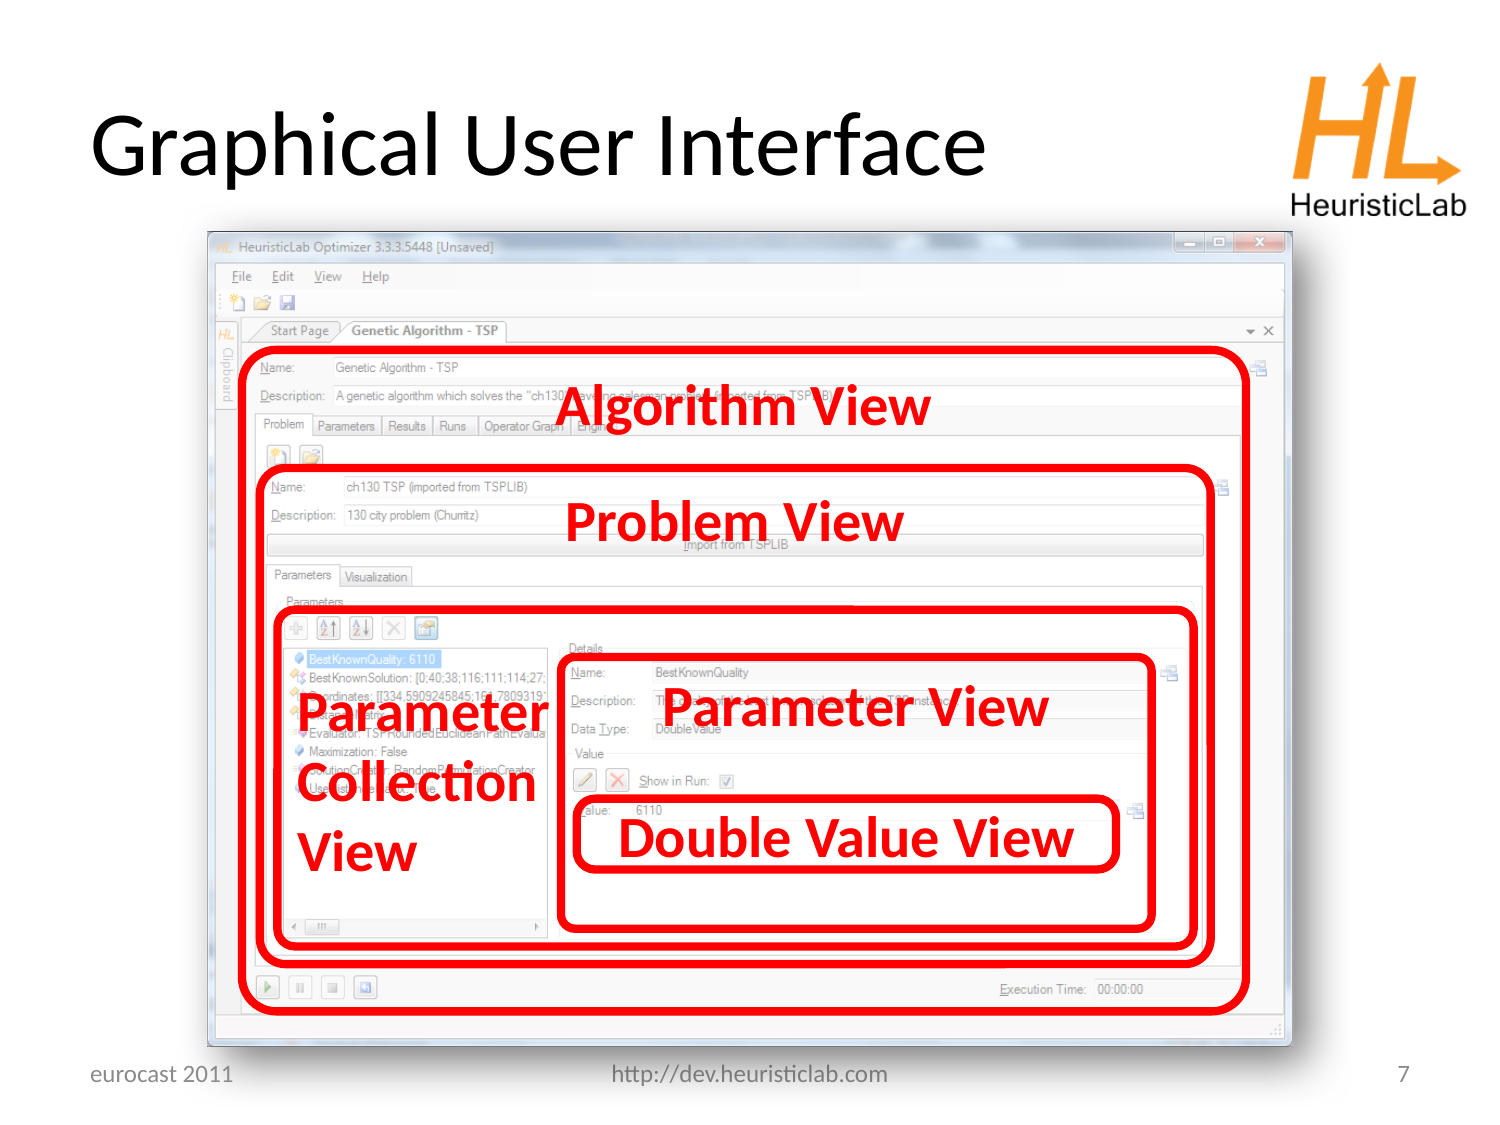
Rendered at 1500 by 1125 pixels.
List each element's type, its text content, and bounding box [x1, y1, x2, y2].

picture [1281, 27, 1474, 244]
slide_number 7 [1074, 1042, 1425, 1103]
title Graphical User Interface [75, 45, 1282, 233]
slide_number eurocast 2011 [75, 1042, 425, 1103]
footer http://dev.heuristiclab.com [512, 1057, 988, 1103]
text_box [206, 231, 1294, 1047]
